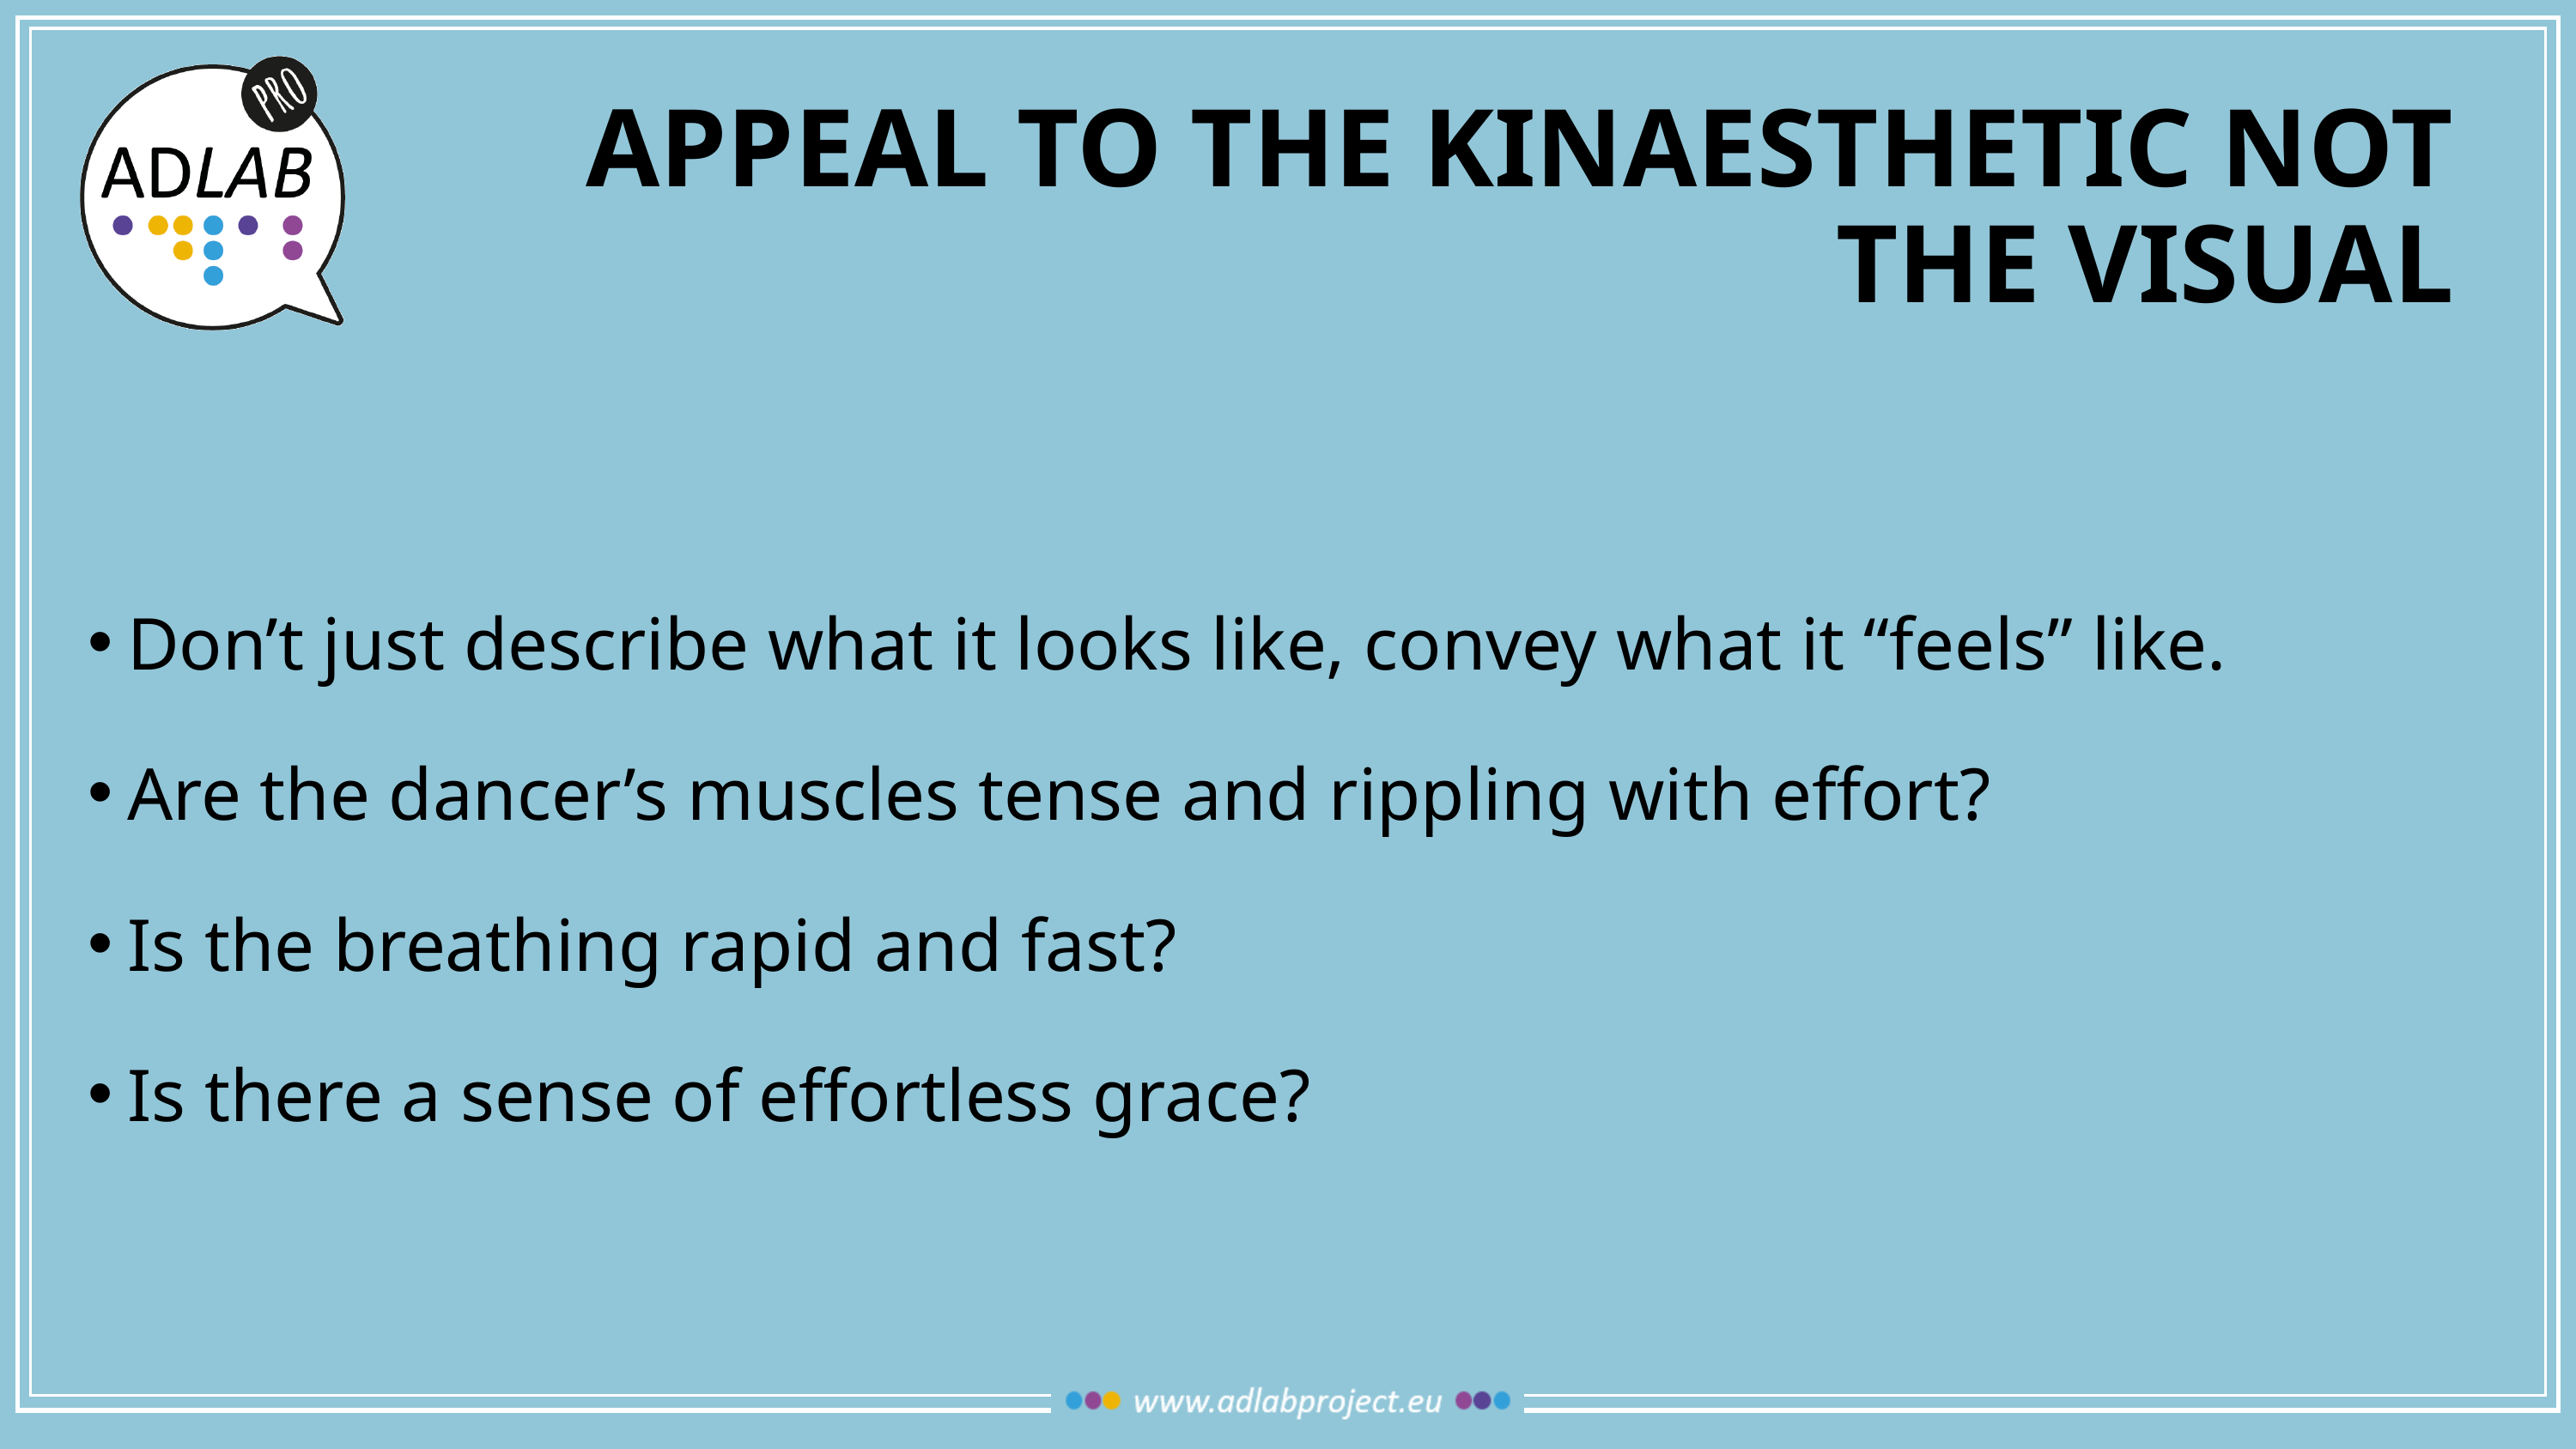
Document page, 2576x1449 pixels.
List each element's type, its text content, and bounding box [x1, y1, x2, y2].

picture [1051, 1378, 1524, 1429]
list Don’t just describe what it looks like, convey what it “feels” like. Are the dancer’s muscles tense and rippling with effort? Is the breathing rapid and fast? Is there a sense of effortless grace? [75, 440, 2501, 1122]
title Appeal to the kinaesthetic not the visual [384, 70, 2467, 351]
picture [72, 49, 353, 330]
